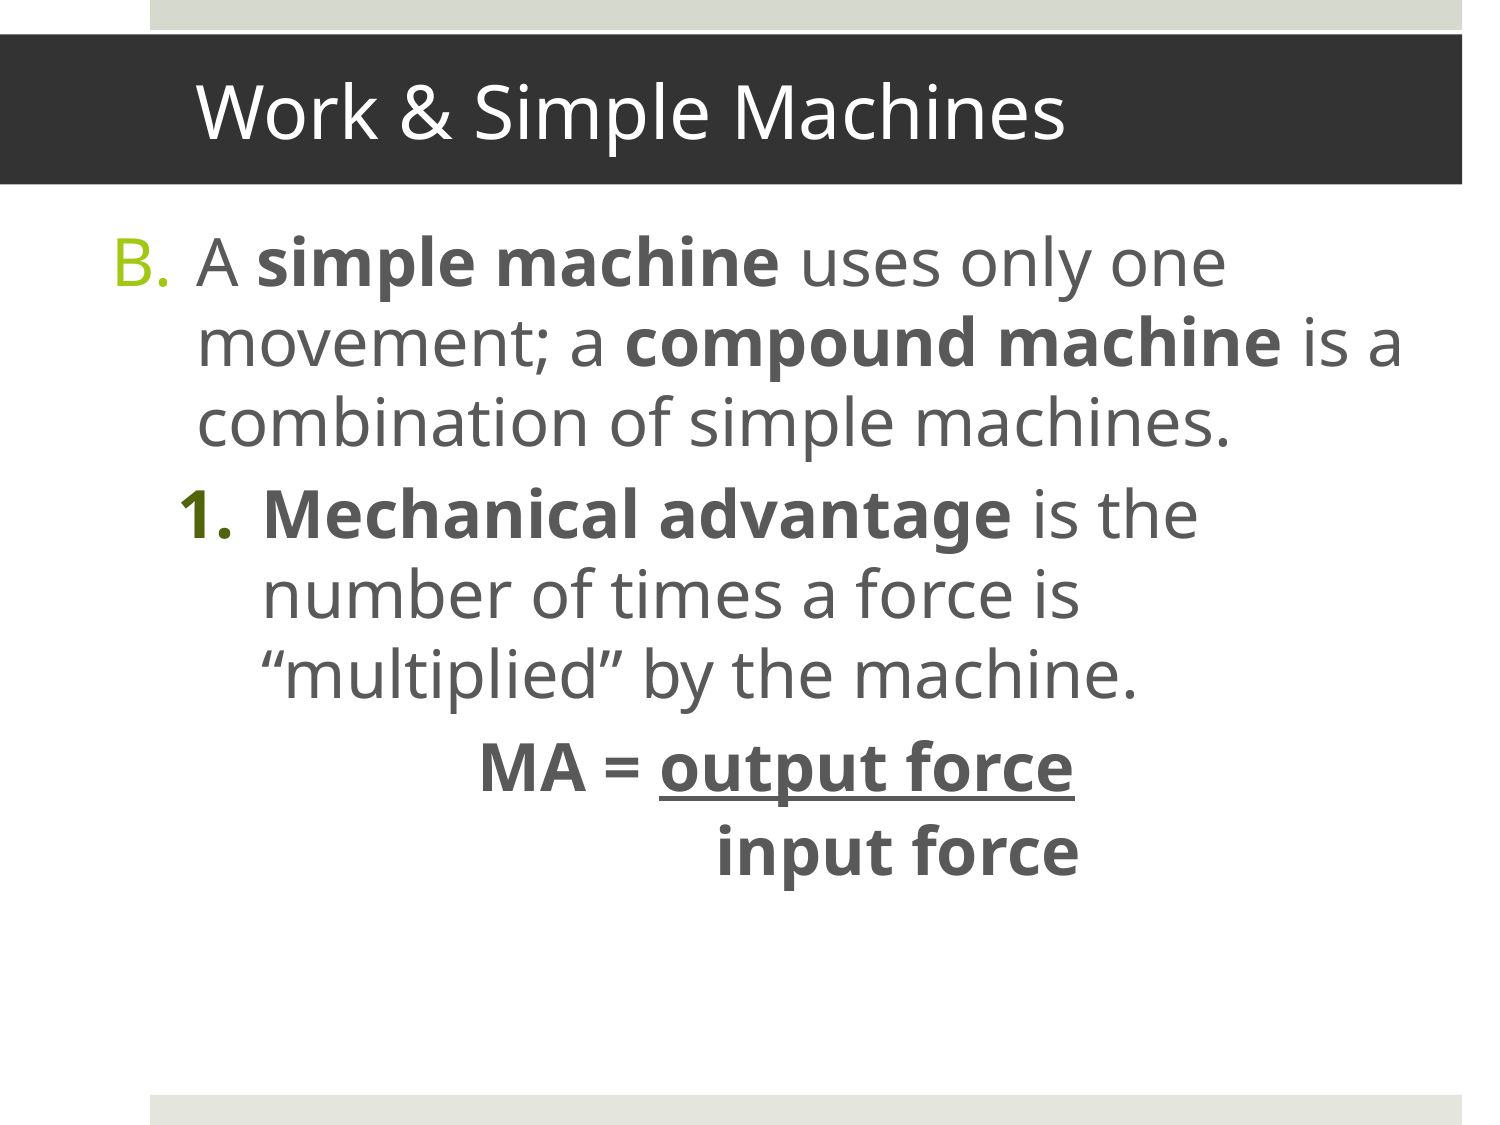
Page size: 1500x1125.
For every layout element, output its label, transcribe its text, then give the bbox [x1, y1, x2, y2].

list A simple machine uses only one movement; a compound machine is a combination of simple machines. Mechanical advantage is the number of times a force is “multiplied” by the machine. MA = output force input force [87, 212, 1463, 1000]
title Work & Simple Machines [0, 34, 1463, 185]
